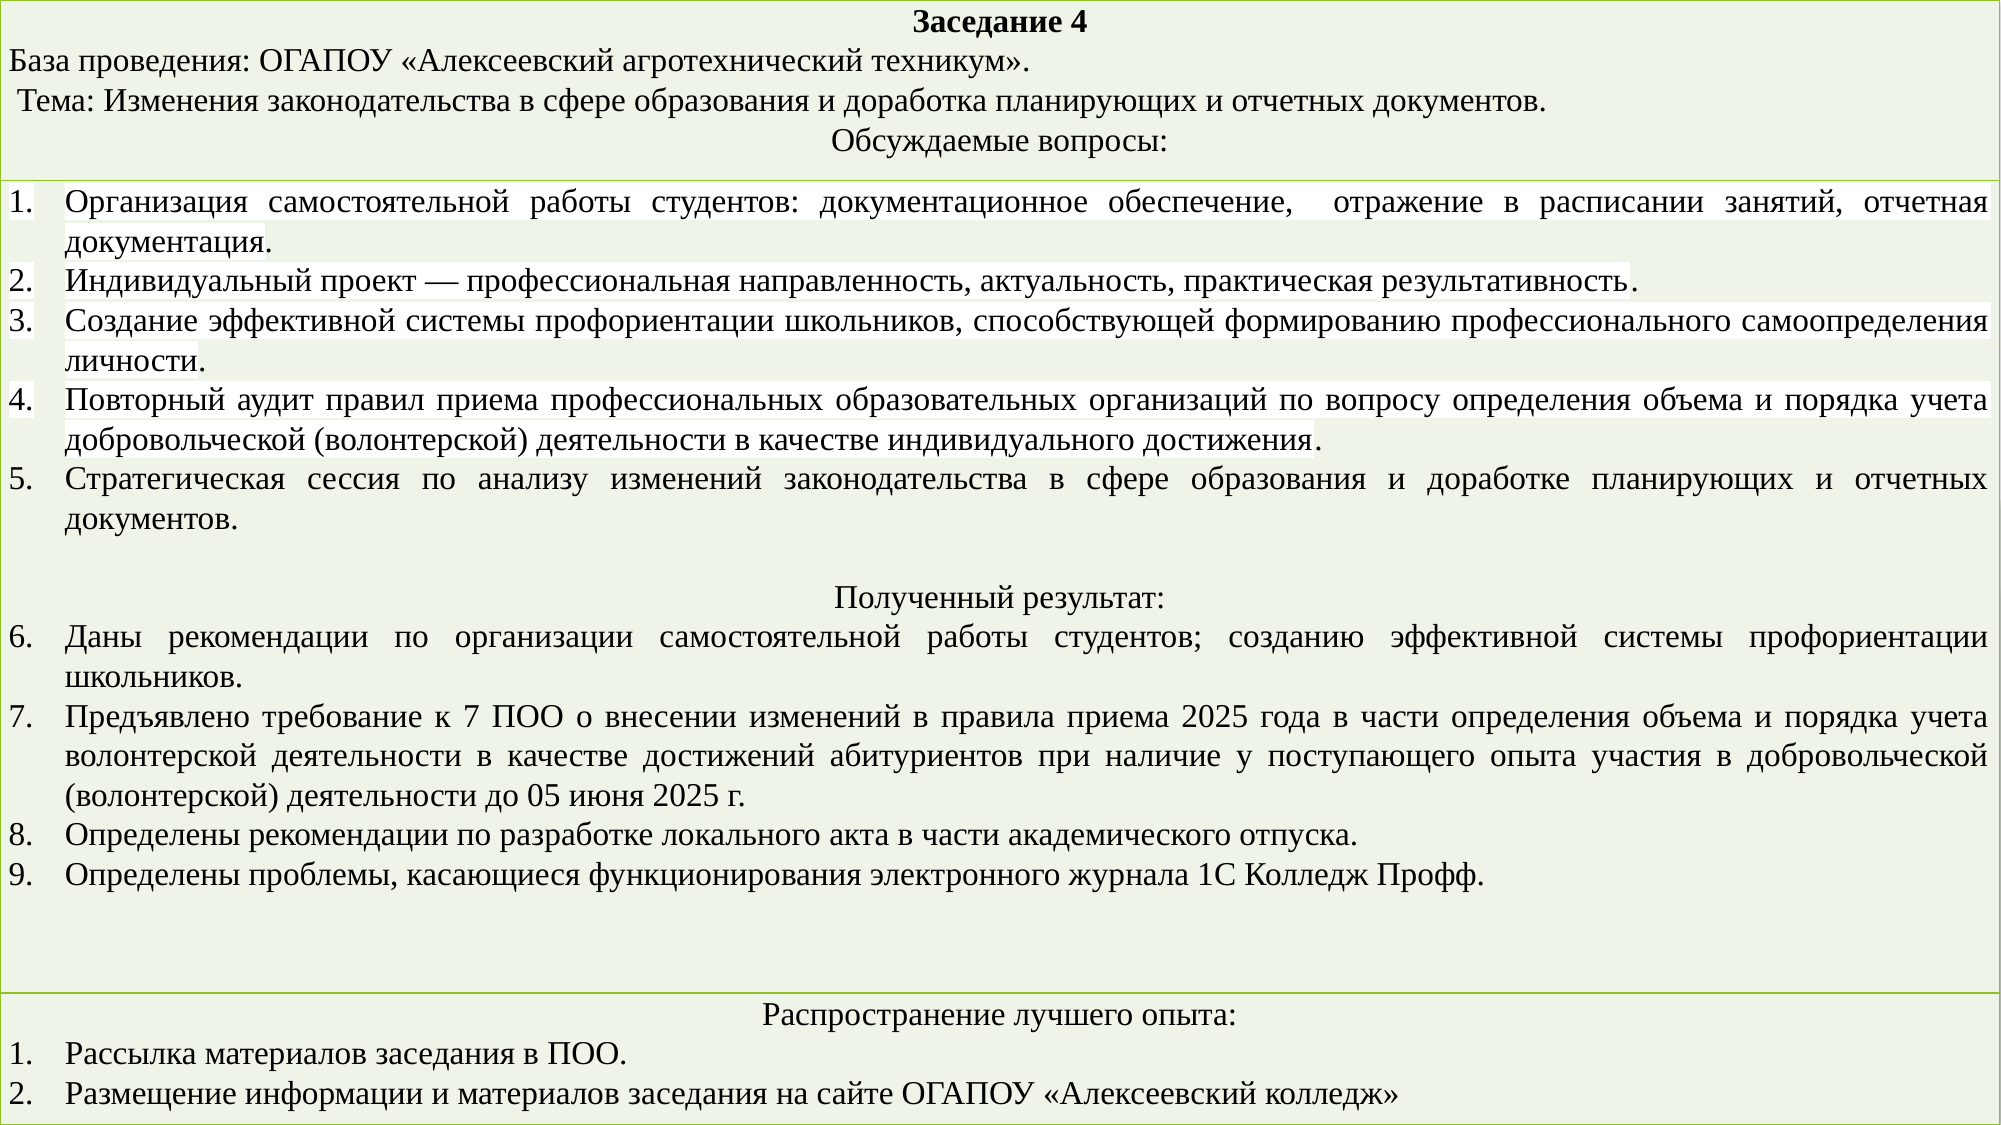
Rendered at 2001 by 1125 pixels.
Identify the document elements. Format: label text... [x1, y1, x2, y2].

table_header Заседание 4 База проведения: ОГАПОУ «Алексеевский агротехнический техникум». Тема: Изменения законодательства в сфере образования и доработка планирующих и отчетных документов. Обсуждаемые вопросы: [1, 1, 1999, 180]
table_cell Распространение лучшего опыта: Рассылка материалов заседания в ПОО. Размещение информации и материалов заседания на сайте ОГАПОУ «Алексеевский колледж» [1, 994, 1999, 1124]
table_cell Организация самостоятельной работы студентов: документационное обеспечение, отражение в расписании занятий, отчетная документация. Индивидуальный проект — профессиональная направленность, актуальность, практическая результативность. Создание эффективной системы профориентации школьников, способствующей формированию профессионального самоопределения личности. Повторный аудит правил приема профессиональных образовательных организаций по вопросу определения объема и порядка учета добровольческой (волонтерской) деятельности в качестве индивидуального достижения. Стратегическая сессия по анализу изменений законодательства в сфере образования и доработке планирующих и отчетных документов. Полученный результат: Даны рекомендации по организации самостоятельной работы студентов; созданию эффективной системы профориентации школьников. Предъявлено требование к 7 ПОО о внесении изменений в правила приема 2025 года в части определения объема и порядка учета волонтерской деятельности в качестве достижений абитуриентов при наличие у поступающего опыта участия в добровольческой (волонтерской) деятельности до 05 июня 2025 г. Определены рекомендации по разработке локального акта в части академического отпуска. Определены проблемы, касающиеся функционирования электронного журнала 1С Колледж Профф. [1, 181, 1999, 992]
